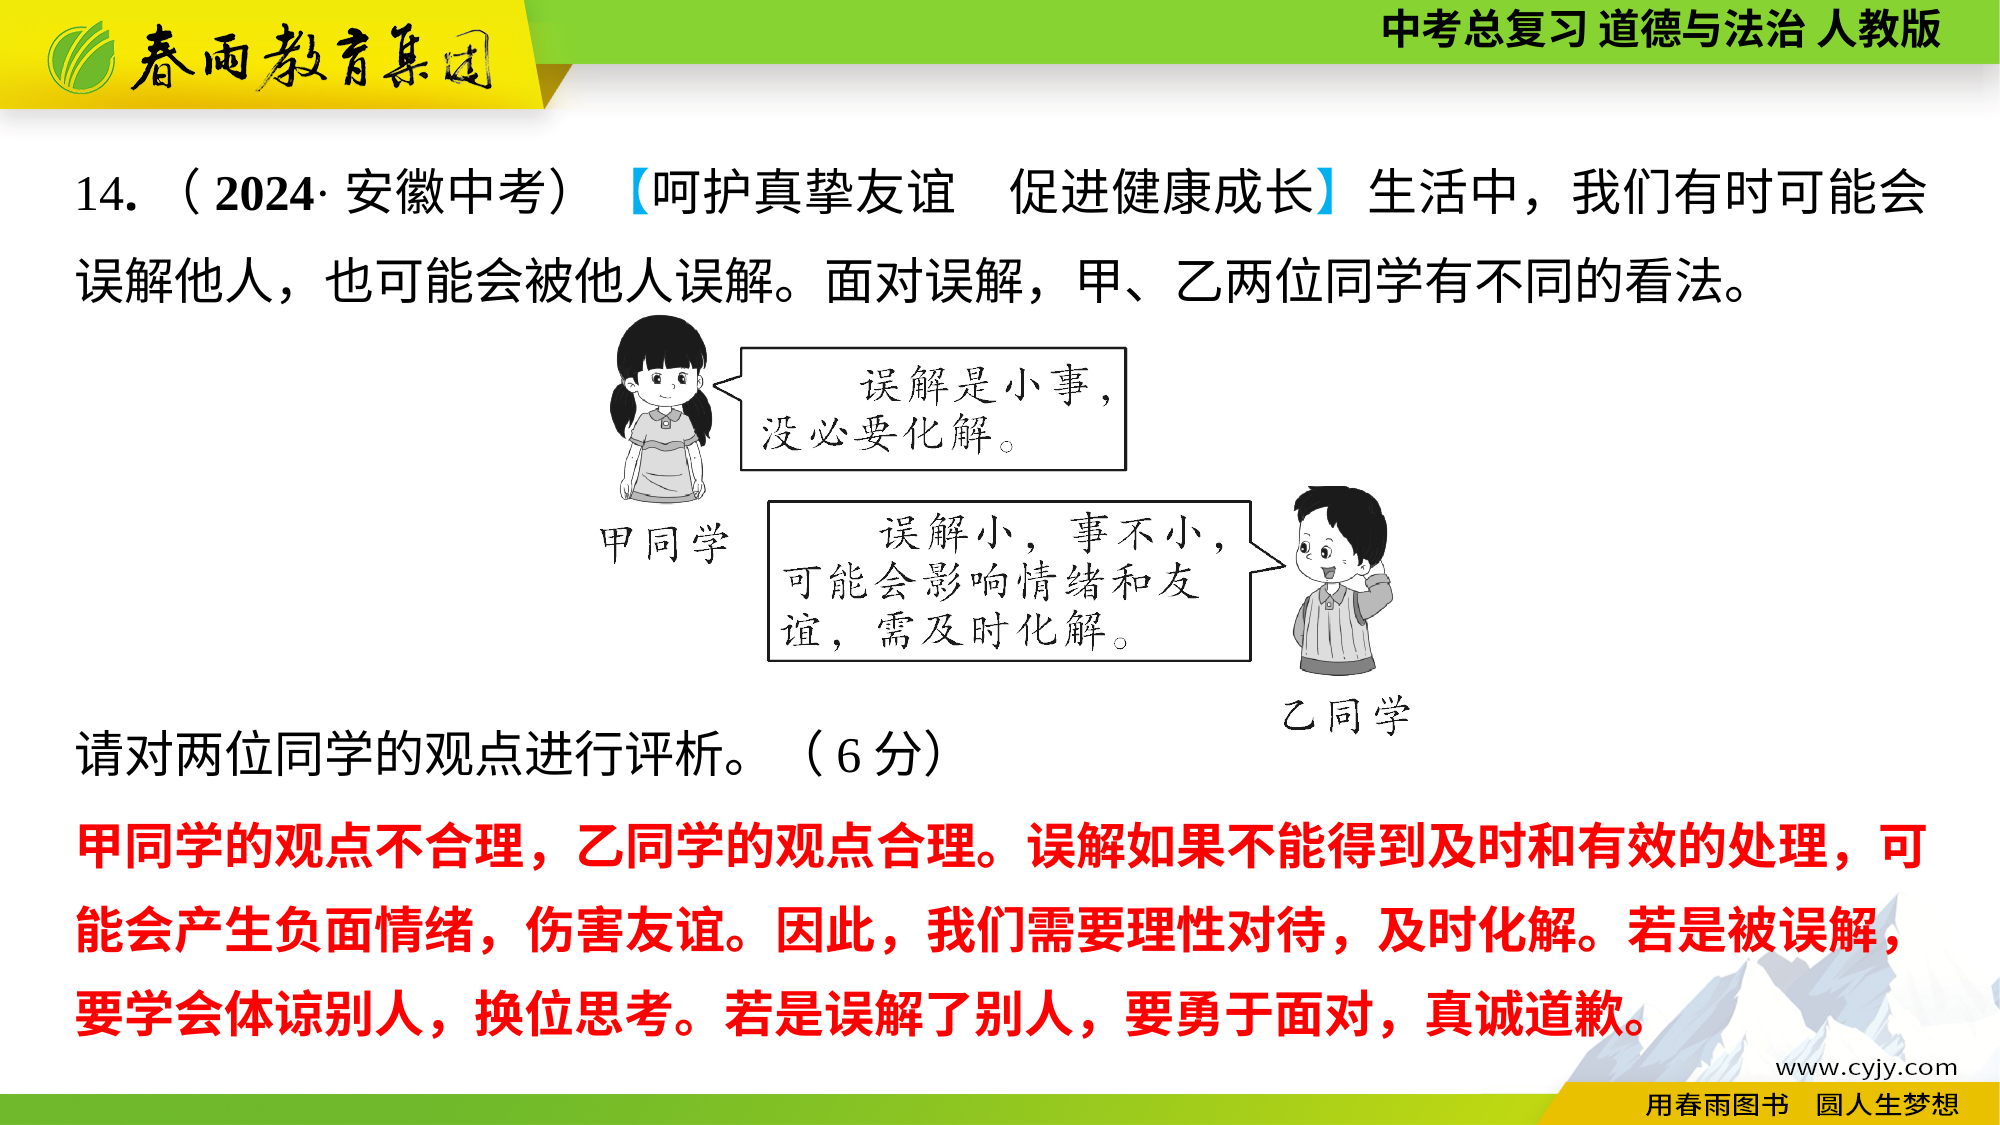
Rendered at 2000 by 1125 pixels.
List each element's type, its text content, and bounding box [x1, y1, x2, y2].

list 14.（2024·安徽中考）【呵护真挚友谊 促进健康成长】生活中，我们有时可能会误解他人，也可能会被他人误解。面对误解，甲、乙两位同学有不同的看法。 请对两位同学的观点进行评析。（6分） [59, 122, 1944, 782]
picture [0, 0, 2000, 1125]
text_box 甲同学的观点不合理，乙同学的观点合理。误解如果不能得到及时和有效的处理，可能会产生负面情绪，伤害友谊。因此，我们需要理性对待，及时化解。若是被误解，要学会体谅别人，换位思考。若是误解了别人，要勇于面对，真诚道歉。 [59, 782, 1944, 1050]
